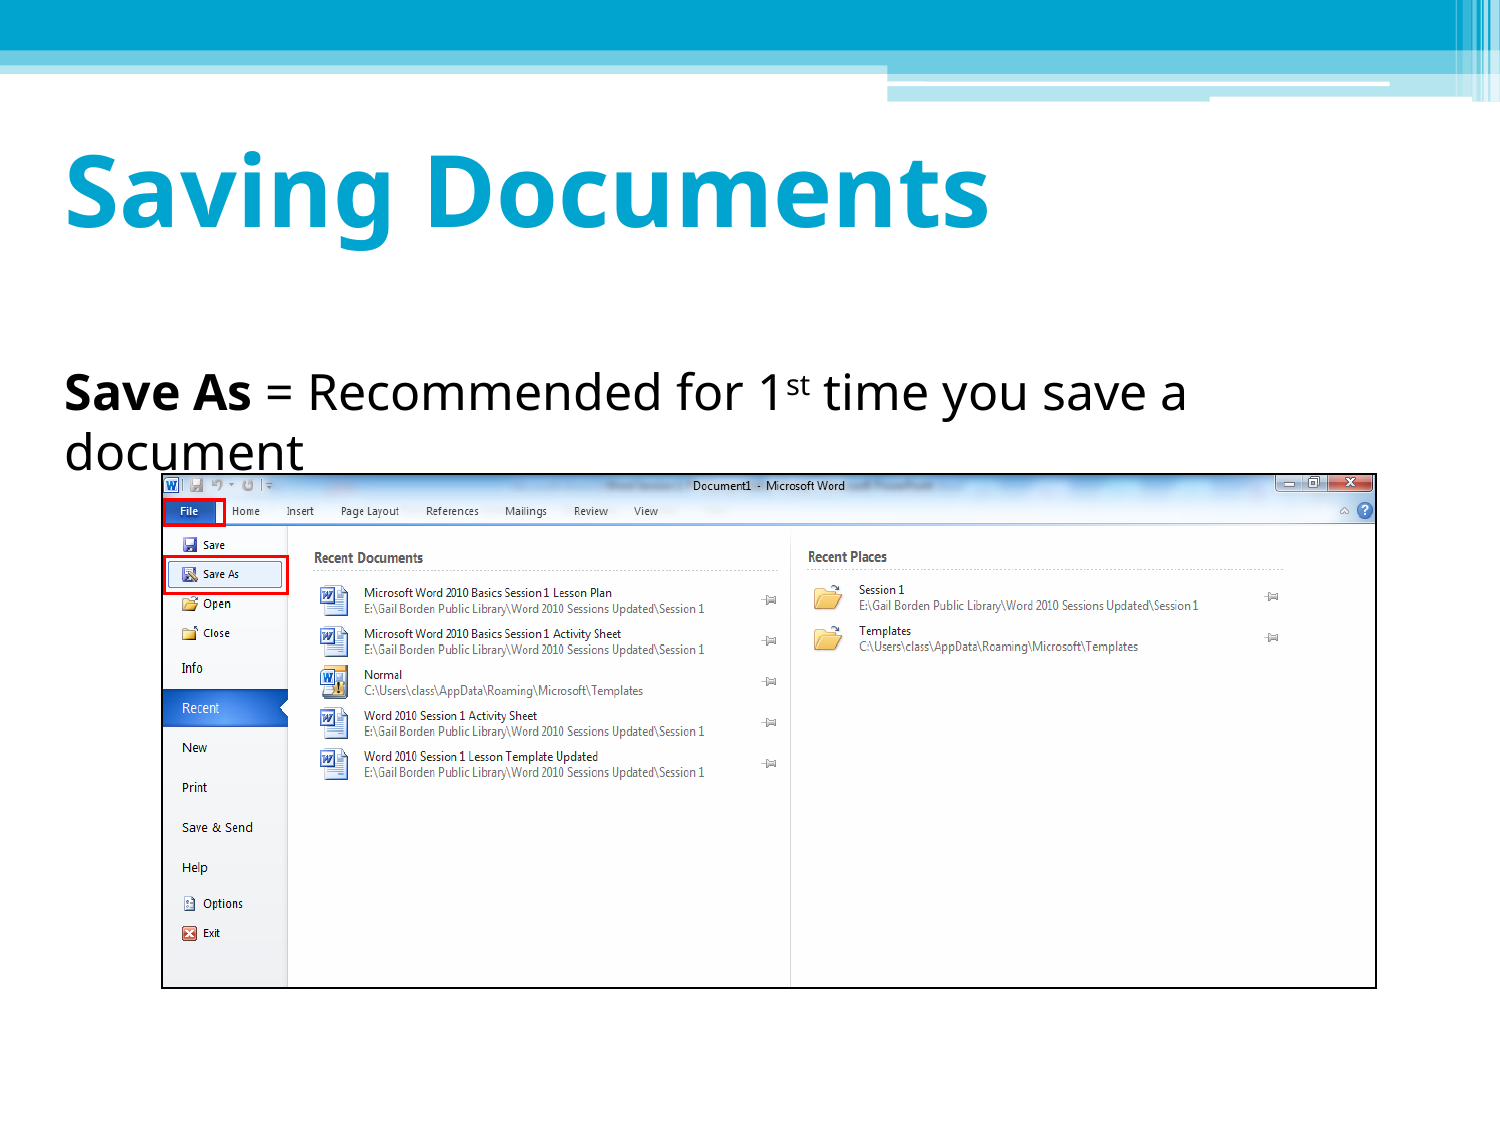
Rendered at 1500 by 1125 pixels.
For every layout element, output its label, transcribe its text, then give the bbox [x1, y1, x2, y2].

list Save As = Recommended for 1st time you save a document [50, 352, 1425, 1063]
title Saving Documents [50, 99, 1400, 275]
picture [162, 474, 1375, 988]
